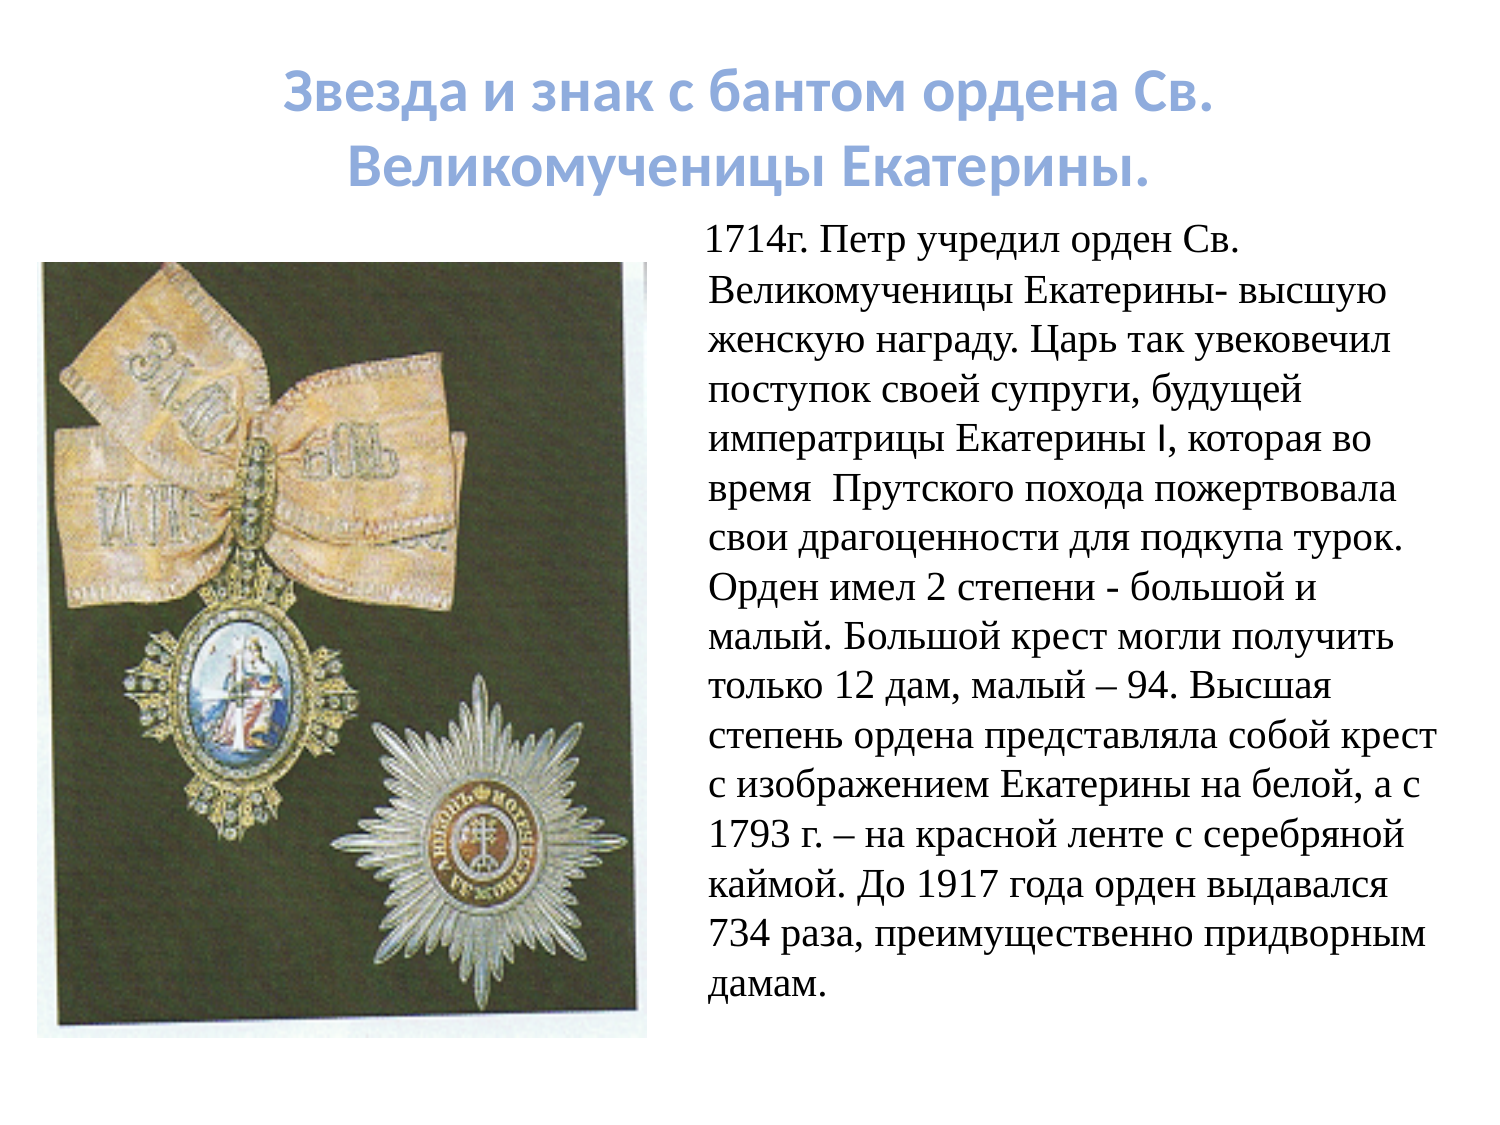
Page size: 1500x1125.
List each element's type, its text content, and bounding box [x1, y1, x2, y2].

title Звезда и знак с бантом ордена Св. Великомученицы Екатерины. [75, 41, 1425, 207]
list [37, 262, 647, 1038]
list 1714г. Петр учредил орден Св. Великомученицы Екатерины- высшую женскую награду. Царь так увековечил поступок своей супруги, будущей императрицы Екатерины I, которая во время Прутского похода пожертвовала свои драгоценности для подкупа турок. Орден имел 2 степени - большой и малый. Большой крест могли получить только 12 дам, малый – 94. Высшая степень ордена представляла собой крест с изображением Екатерины на белой, а с 1793 г. – на красной ленте с серебряной каймой. До 1917 года орден выдавался 734 раза, преимущественно придворным дамам. [637, 200, 1463, 1013]
